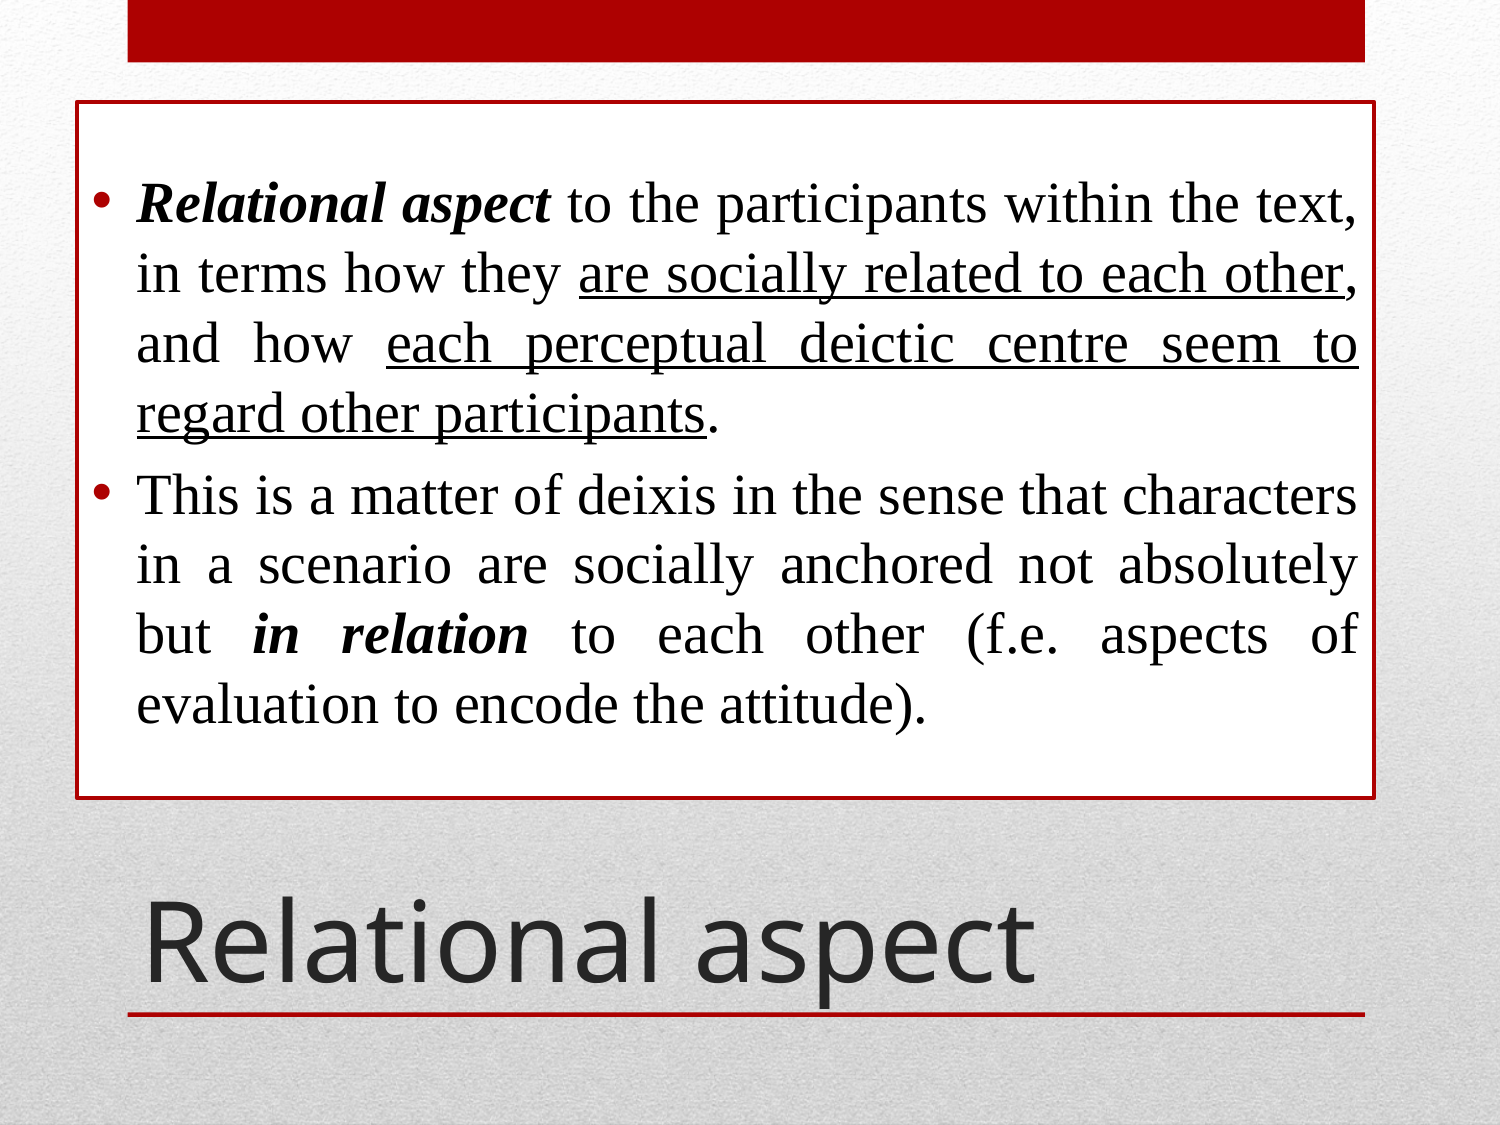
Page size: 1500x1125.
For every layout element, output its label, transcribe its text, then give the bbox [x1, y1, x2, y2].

list Relational aspect to the participants within the text, in terms how they are socially related to each other, and how each perceptual deictic centre seem to regard other participants. This is a matter of deixis in the sense that characters in a scenario are socially anchored not absolutely but in relation to each other (f.e. aspects of evaluation to encode the attitude). [75, 100, 1376, 800]
title Relational aspect [125, 800, 1238, 1013]
